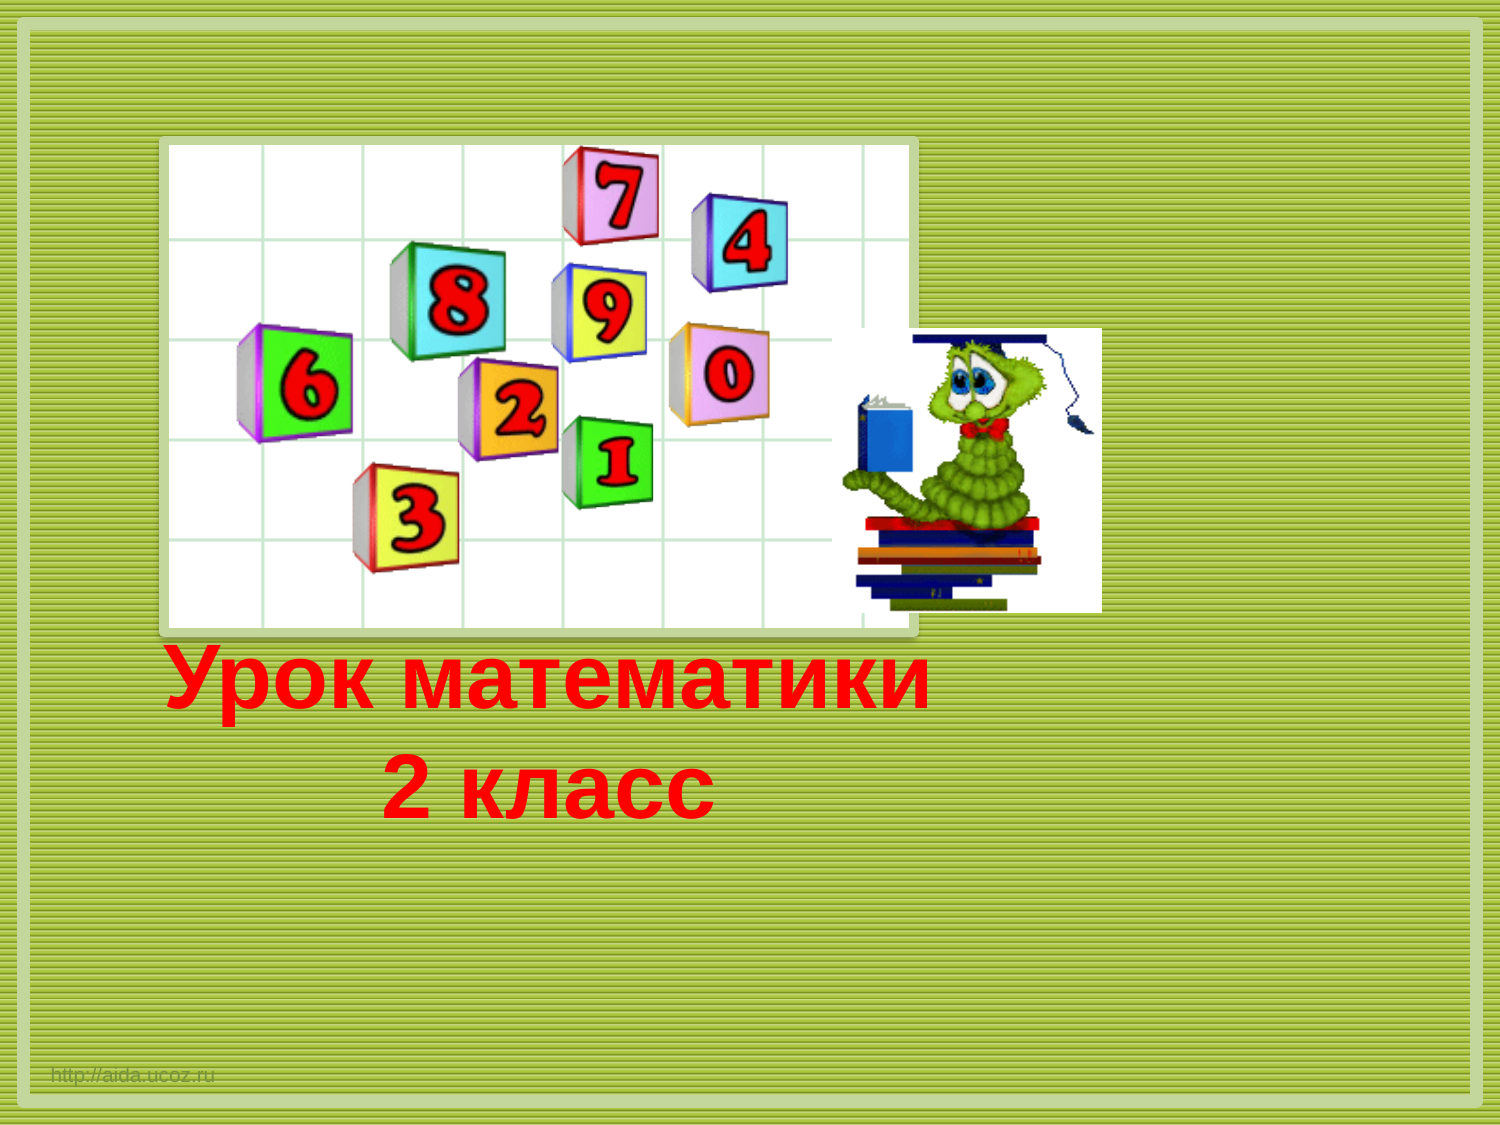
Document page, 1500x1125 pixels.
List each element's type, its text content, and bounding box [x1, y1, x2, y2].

picture [0, 0, 1500, 1125]
text_box [21, 21, 1479, 1104]
text_box Урок математики 2 класс [64, 609, 1034, 895]
text_box http://aida.ucoz.ru [35, 1054, 231, 1095]
